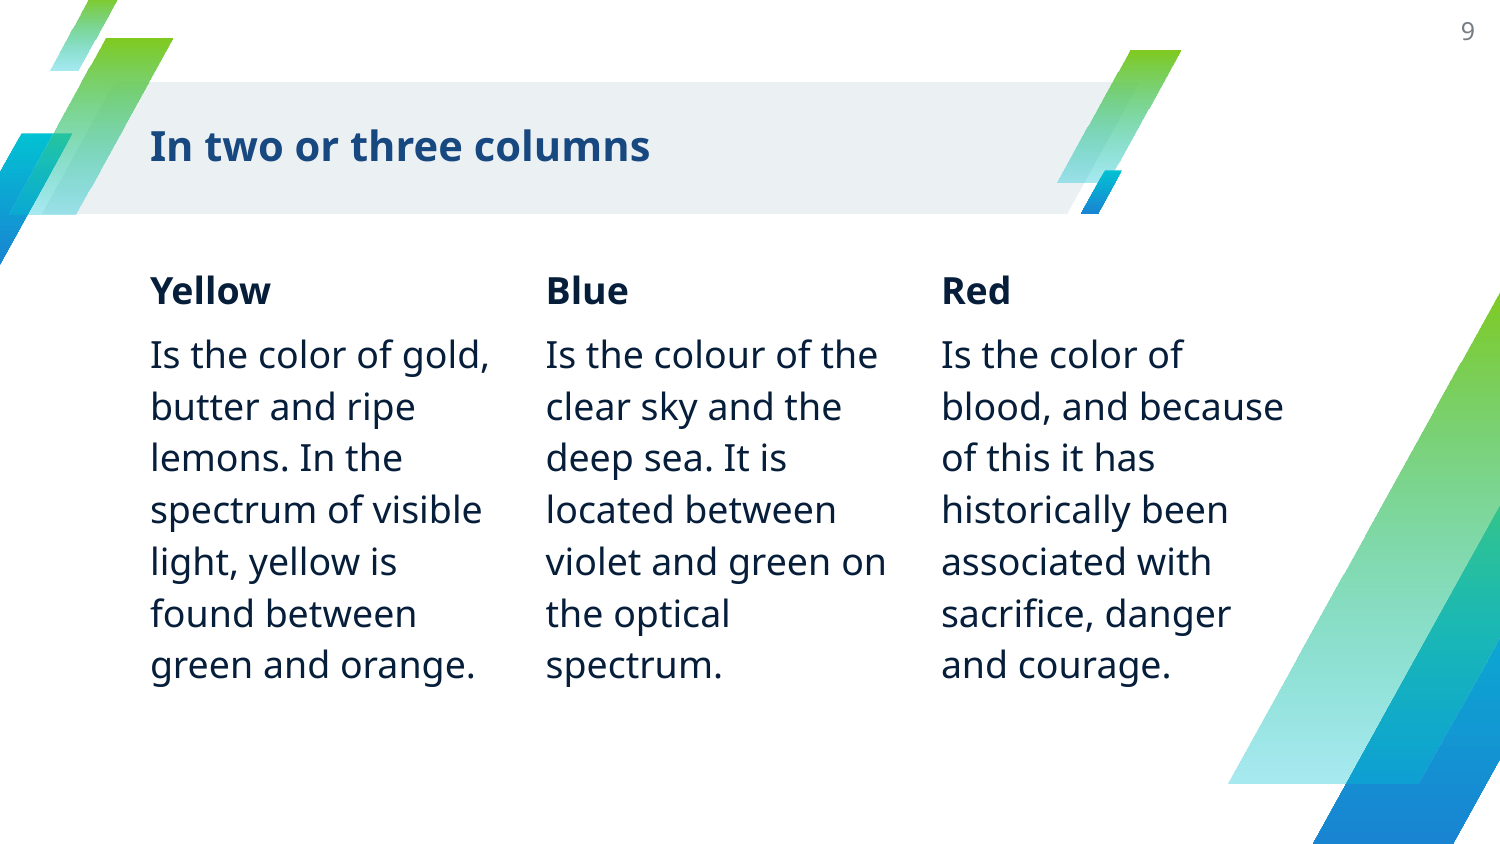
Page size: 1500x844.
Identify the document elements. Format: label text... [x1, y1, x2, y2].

list Yellow Is the color of gold, butter and ripe lemons. In the spectrum of visible light, yellow is found between green and orange. [150, 259, 508, 745]
list Red Is the color of blood, and because of this it has historically been associated with sacrifice, danger and courage. [941, 259, 1299, 745]
list Blue Is the colour of the clear sky and the deep sea. It is located between violet and green on the optical spectrum. [545, 259, 903, 745]
slide_number ‹#› [1403, 0, 1475, 65]
title In two or three columns [150, 81, 1139, 215]
